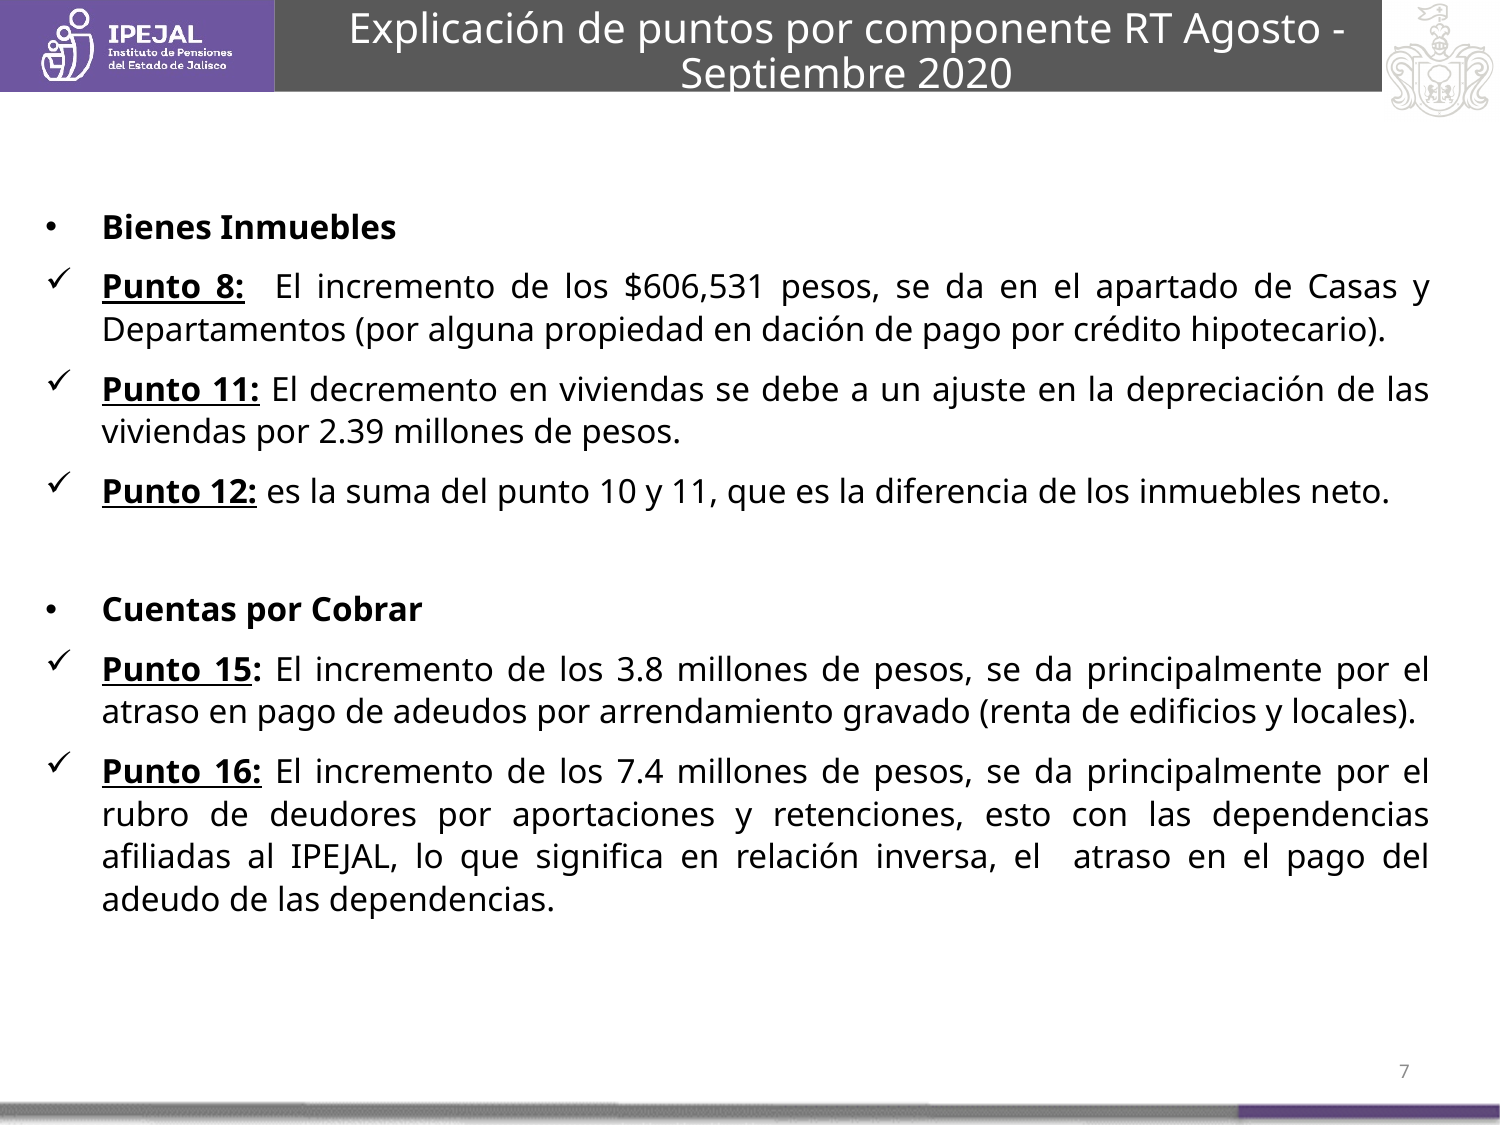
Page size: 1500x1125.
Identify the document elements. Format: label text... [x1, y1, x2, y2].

text_box Bienes Inmuebles Punto 8: El incremento de los $606,531 pesos, se da en el apartado de Casas y Departamentos (por alguna propiedad en dación de pago por crédito hipotecario). Punto 11: El decremento en viviendas se debe a un ajuste en la depreciación de las viviendas por 2.39 millones de pesos. Punto 12: es la suma del punto 10 y 11, que es la diferencia de los inmuebles neto. Cuentas por Cobrar Punto 15: El incremento de los 3.8 millones de pesos, se da principalmente por el atraso en pago de adeudos por arrendamiento gravado (renta de edificios y locales). Punto 16: El incremento de los 7.4 millones de pesos, se da principalmente por el rubro de deudores por aportaciones y retenciones, esto con las dependencias afiliadas al IPEJAL, lo que significa en relación inversa, el atraso en el pago del adeudo de las dependencias. [30, 136, 1447, 926]
picture [0, 0, 275, 92]
text_box Explicación de puntos por componente RT Agosto - Septiembre 2020 [289, 0, 1405, 69]
picture [0, 1096, 1500, 1125]
slide_number 7 [1074, 1042, 1425, 1103]
